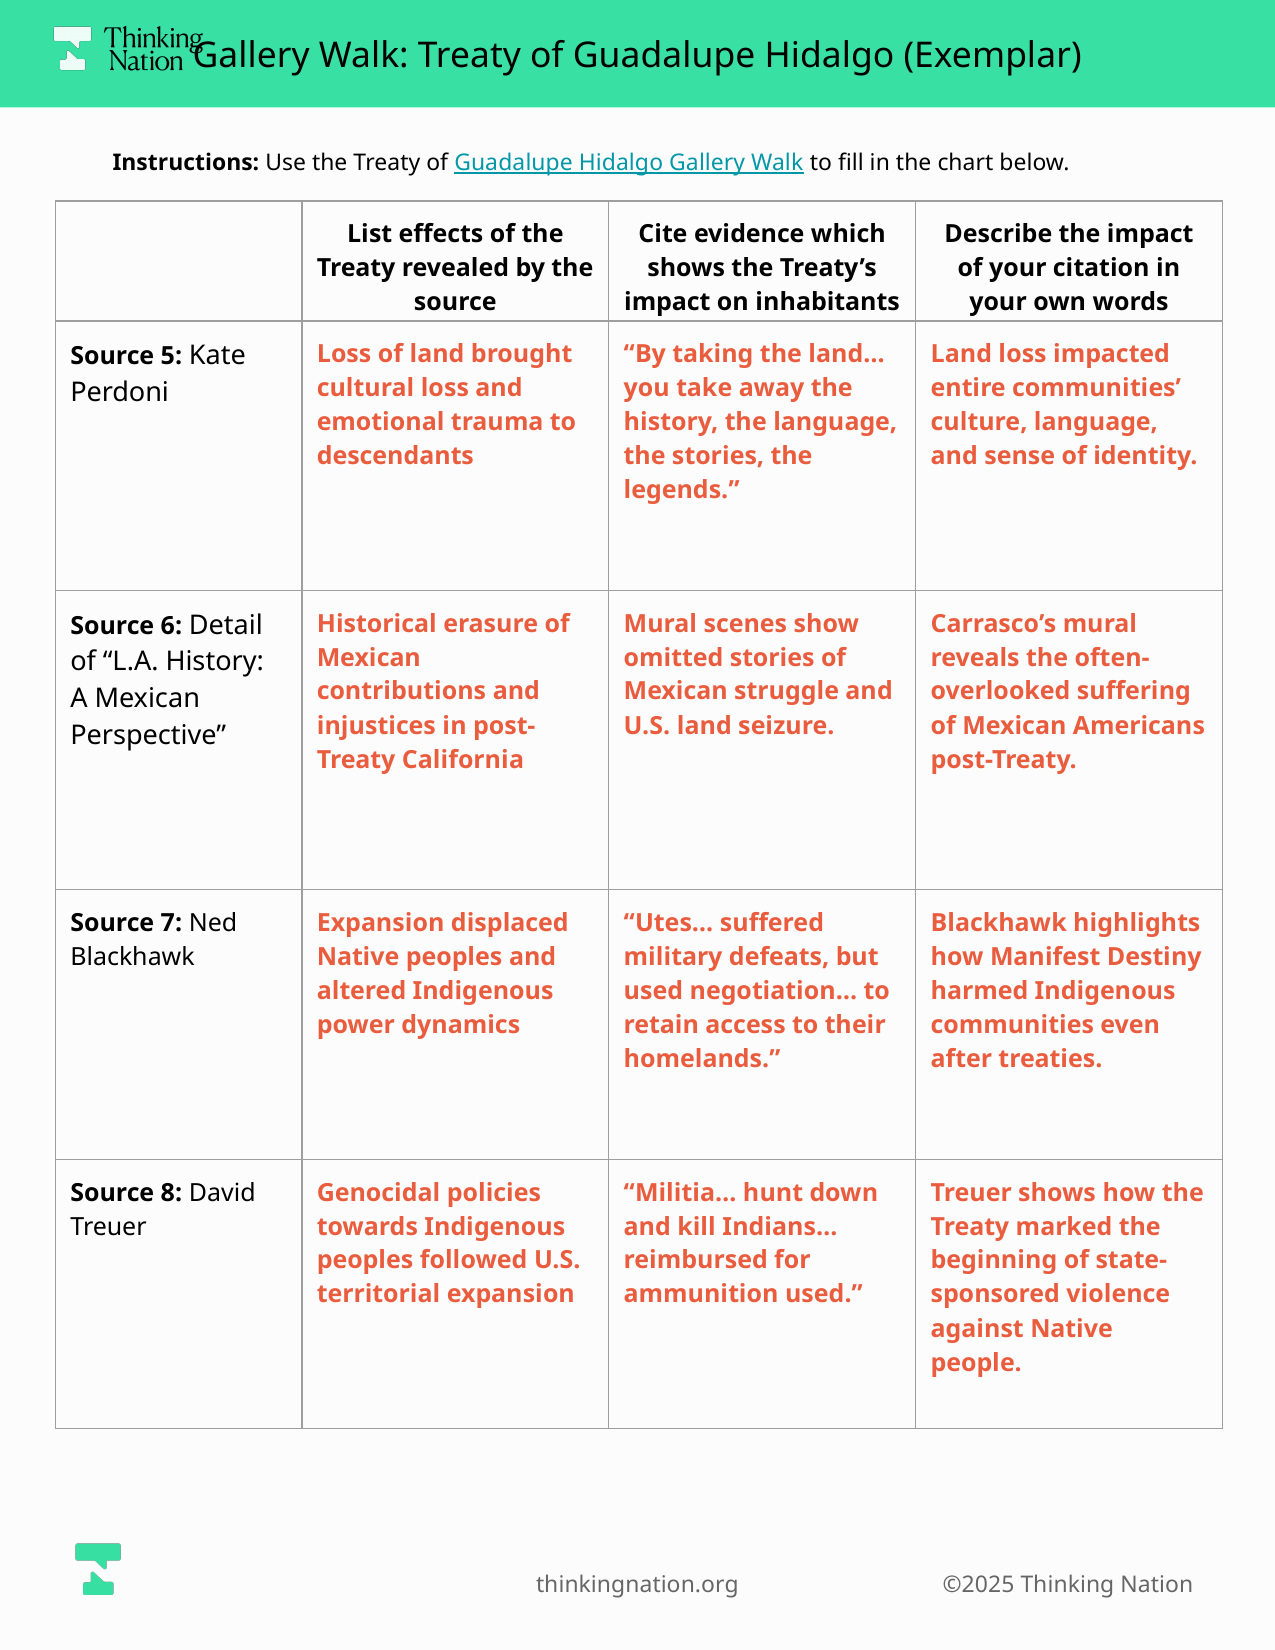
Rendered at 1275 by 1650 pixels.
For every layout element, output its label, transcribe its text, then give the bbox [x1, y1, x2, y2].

picture [36, 12, 208, 84]
table_header [56, 202, 301, 320]
table_cell Source 8: David Treuer [56, 1160, 301, 1428]
table_cell “Militia… hunt down and kill Indians… reimbursed for ammunition used.” [609, 1160, 915, 1428]
table_cell Source 5: Kate Perdoni [56, 322, 301, 590]
table_cell “Utes… suffered military defeats, but used negotiation… to retain access to their homelands.” [609, 890, 915, 1159]
table_cell Source 7: Ned Blackhawk [56, 890, 301, 1159]
table_cell Loss of land brought cultural loss and emotional trauma to descendants [303, 322, 608, 590]
table_header Cite evidence which shows the Treaty’s impact on inhabitants [609, 202, 915, 320]
table_header Describe the impact of your citation in your own words [916, 202, 1222, 320]
table_cell Genocidal policies towards Indigenous peoples followed U.S. territorial expansion [303, 1160, 608, 1428]
table_cell Blackhawk highlights how Manifest Destiny harmed Indigenous communities even after treaties. [916, 890, 1222, 1159]
table_cell “By taking the land… you take away the history, the language, the stories, the legends.” [609, 322, 915, 590]
text_box ©2025 Thinking Nation [907, 1553, 1210, 1605]
table_cell Land loss impacted entire communities’ culture, language, and sense of identity. [916, 322, 1222, 590]
table_header List effects of the Treaty revealed by the source [303, 202, 608, 320]
table_cell Source 6: Detail of “L.A. History: A Mexican Perspective” [56, 591, 301, 889]
table_cell Carrasco’s mural reveals the often-overlooked suffering of Mexican Americans post-Treaty. [916, 591, 1222, 889]
text_box thinkingnation.org [486, 1553, 789, 1605]
picture [62, 1533, 134, 1605]
table_cell Mural scenes show omitted stories of Mexican struggle and U.S. land seizure. [609, 591, 915, 889]
table_cell Historical erasure of Mexican contributions and injustices in post-Treaty California [303, 591, 608, 889]
text_box Gallery Walk: Treaty of Guadalupe Hidalgo (Exemplar) [0, 0, 1275, 108]
table_cell Expansion displaced Native peoples and altered Indigenous power dynamics [303, 890, 608, 1159]
text_box Instructions: Use the Treaty of Guadalupe Hidalgo Gallery Walk to fill in the chart below. [97, 132, 1178, 194]
table_cell Treuer shows how the Treaty marked the beginning of state-sponsored violence against Native people. [916, 1160, 1222, 1428]
